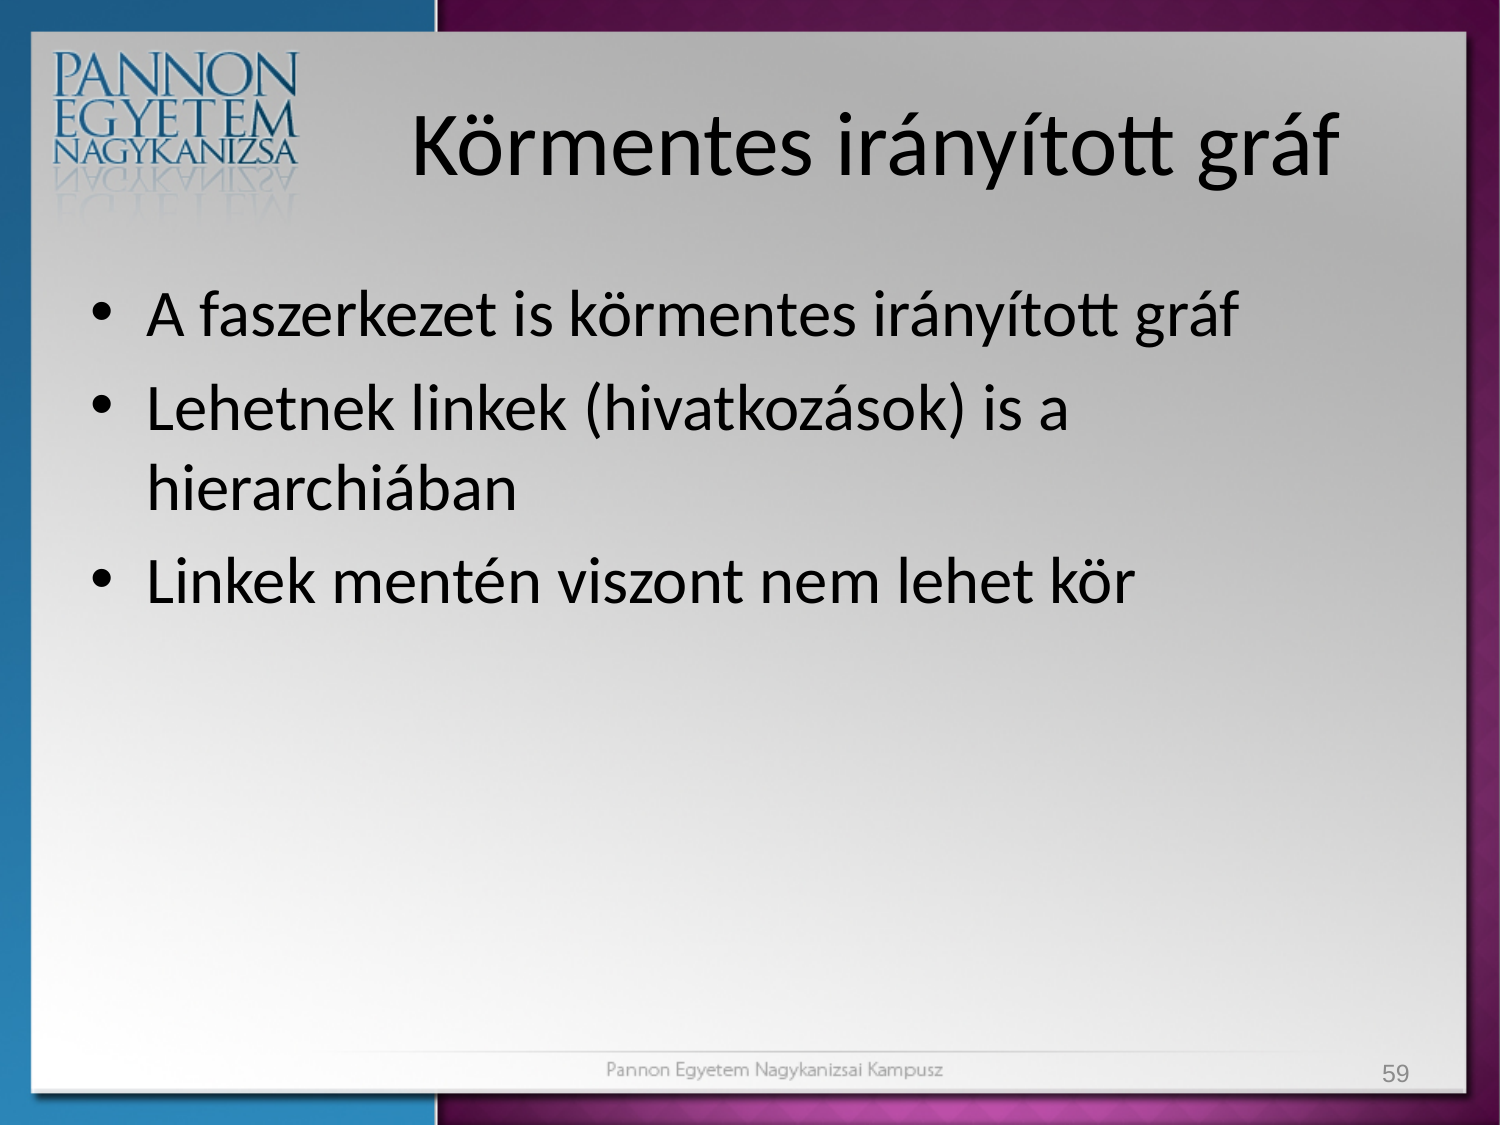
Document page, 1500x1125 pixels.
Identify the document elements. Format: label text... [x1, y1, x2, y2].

picture [0, 0, 1500, 1125]
slide_number 59 [1074, 1042, 1425, 1103]
list A faszerkezet is körmentes irányított gráf Lehetnek linkek (hivatkozások) is a hierarchiában Linkek mentén viszont nem lehet kör [75, 262, 1425, 1038]
title Körmentes irányított gráf [328, 45, 1425, 233]
